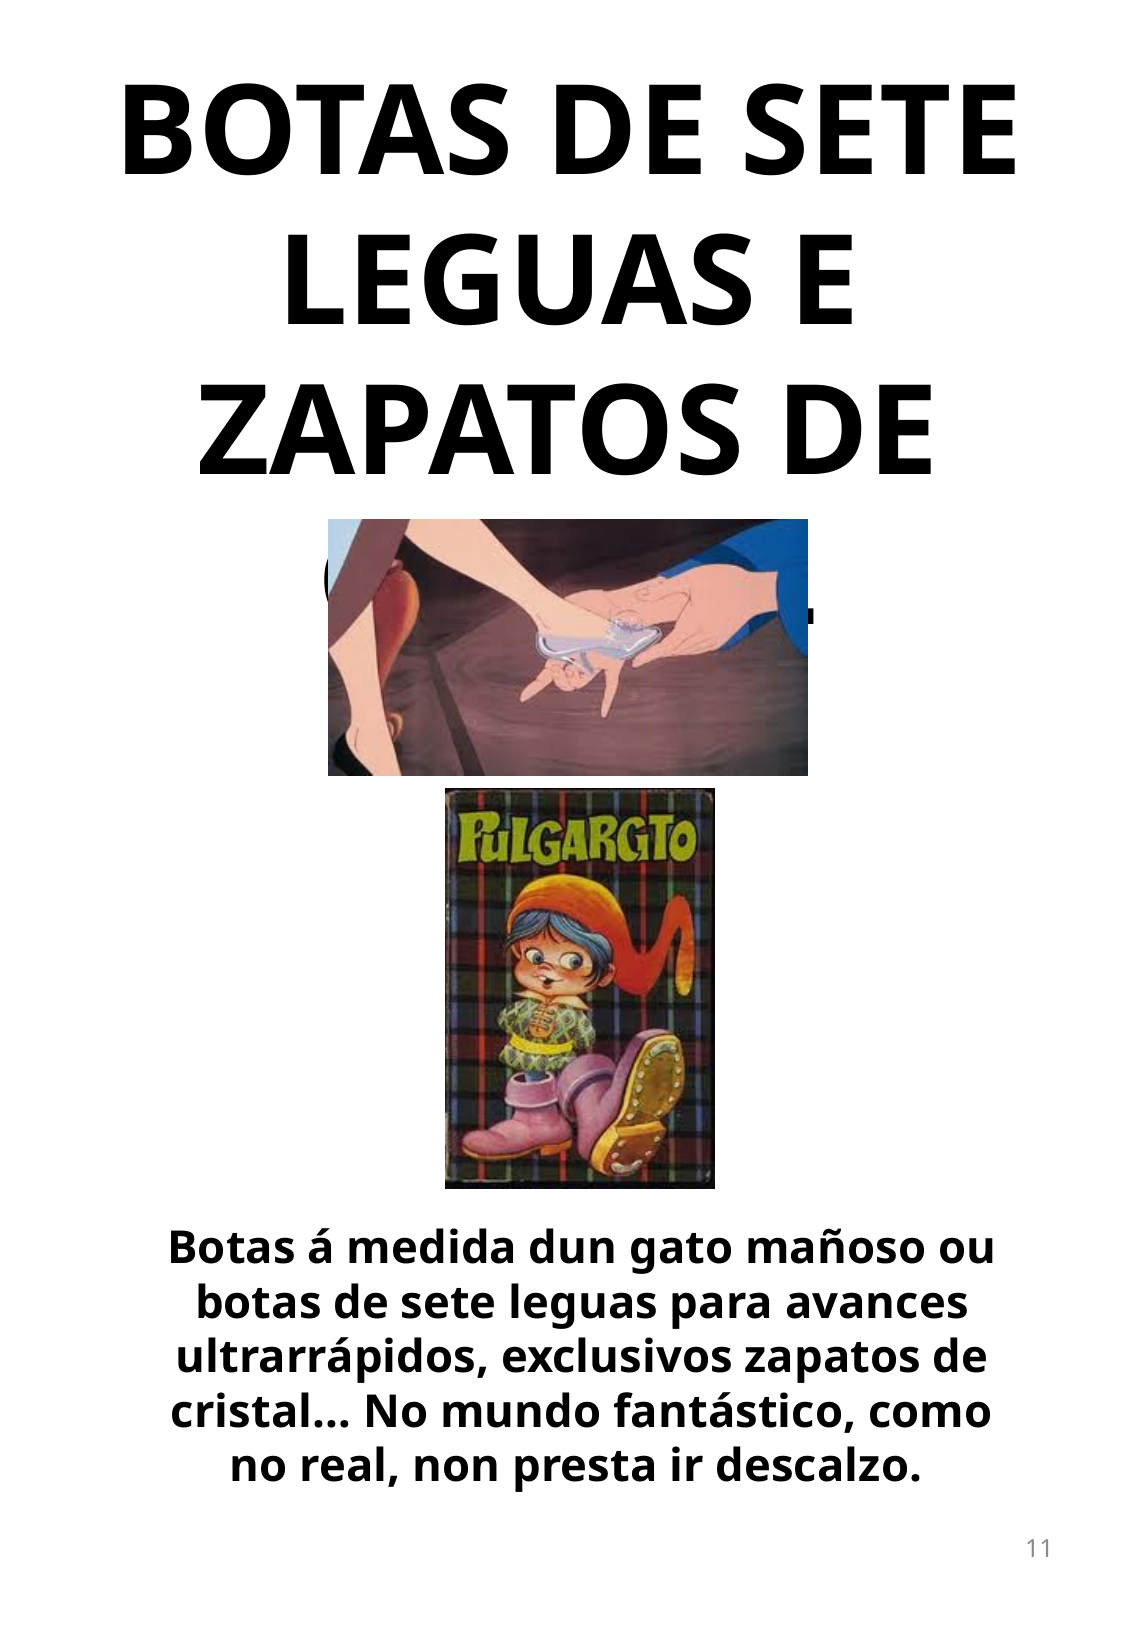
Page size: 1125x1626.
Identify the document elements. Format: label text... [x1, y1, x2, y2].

picture [327, 519, 809, 776]
text_box Botas á medida dun gato mañoso ou botas de sete leguas para avances ultrarrápidos, exclusivos zapatos de cristal… No mundo fantástico, como no real, non presta ir descalzo. [140, 1210, 1025, 1528]
title BOTAS DE SETE LEGUAS E ZAPATOS DE CRISTAL [70, 249, 1067, 450]
picture [445, 788, 715, 1190]
slide_number 11 [806, 1506, 1069, 1593]
